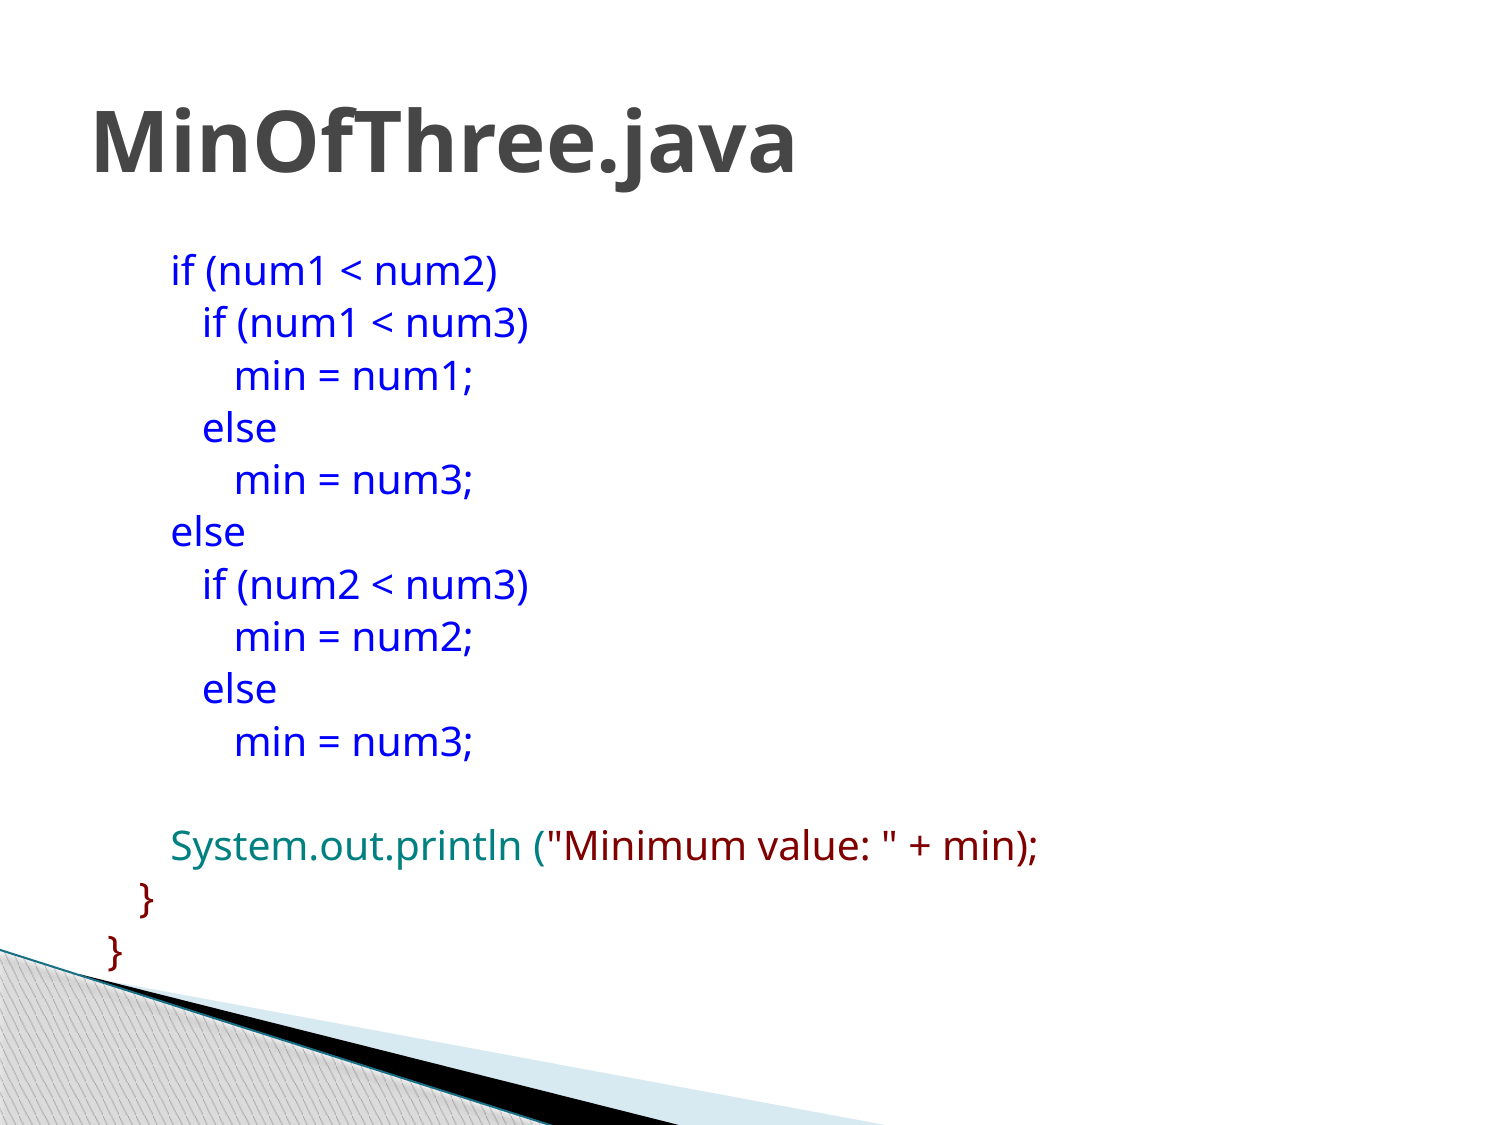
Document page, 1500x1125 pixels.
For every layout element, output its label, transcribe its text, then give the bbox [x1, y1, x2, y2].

title MinOfThree.java [75, 45, 1425, 233]
list if (num1 < num2) if (num1 < num3) min = num1; else min = num3; else if (num2 < num3) min = num2; else min = num3; System.out.println ("Minimum value: " + min); } } [75, 243, 1425, 986]
